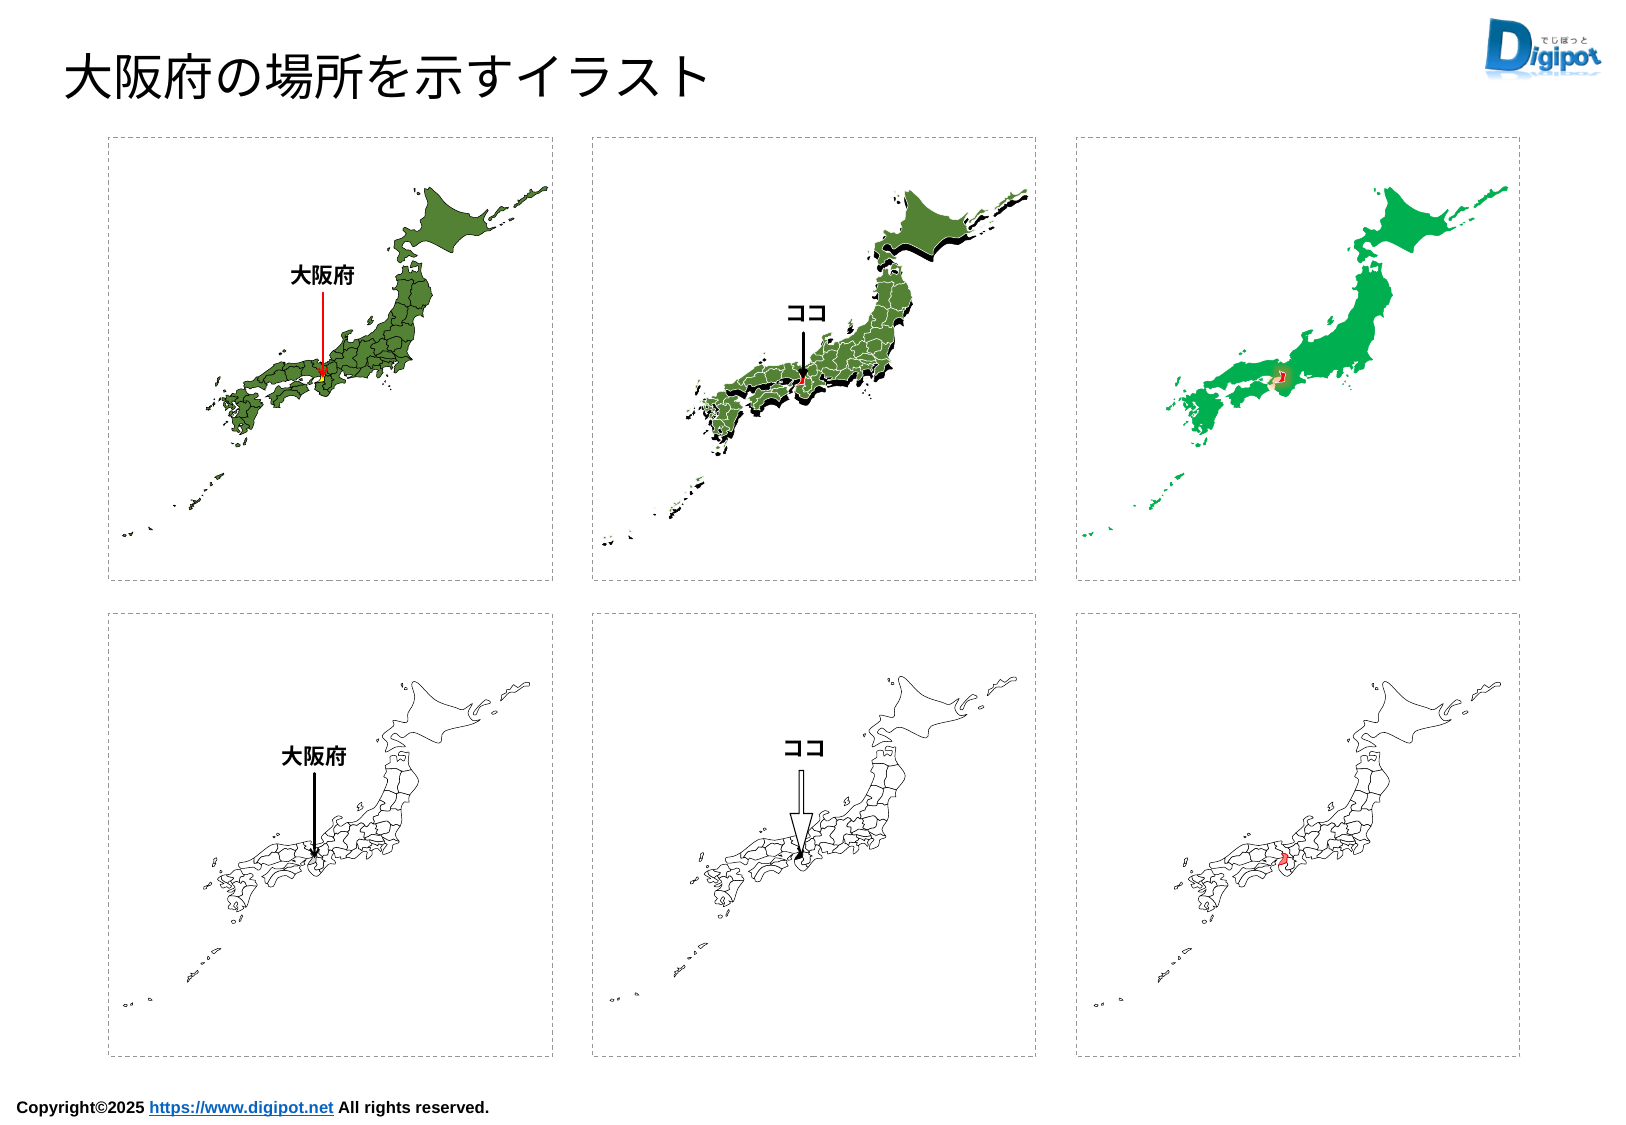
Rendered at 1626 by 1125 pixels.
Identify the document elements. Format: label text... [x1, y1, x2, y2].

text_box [1082, 186, 1509, 537]
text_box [602, 188, 1029, 546]
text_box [123, 681, 530, 1007]
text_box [122, 186, 548, 537]
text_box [1094, 681, 1501, 1007]
text_box 大阪府の場所を示すイラスト [49, 38, 728, 113]
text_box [610, 676, 1017, 1002]
picture [1485, 18, 1602, 82]
